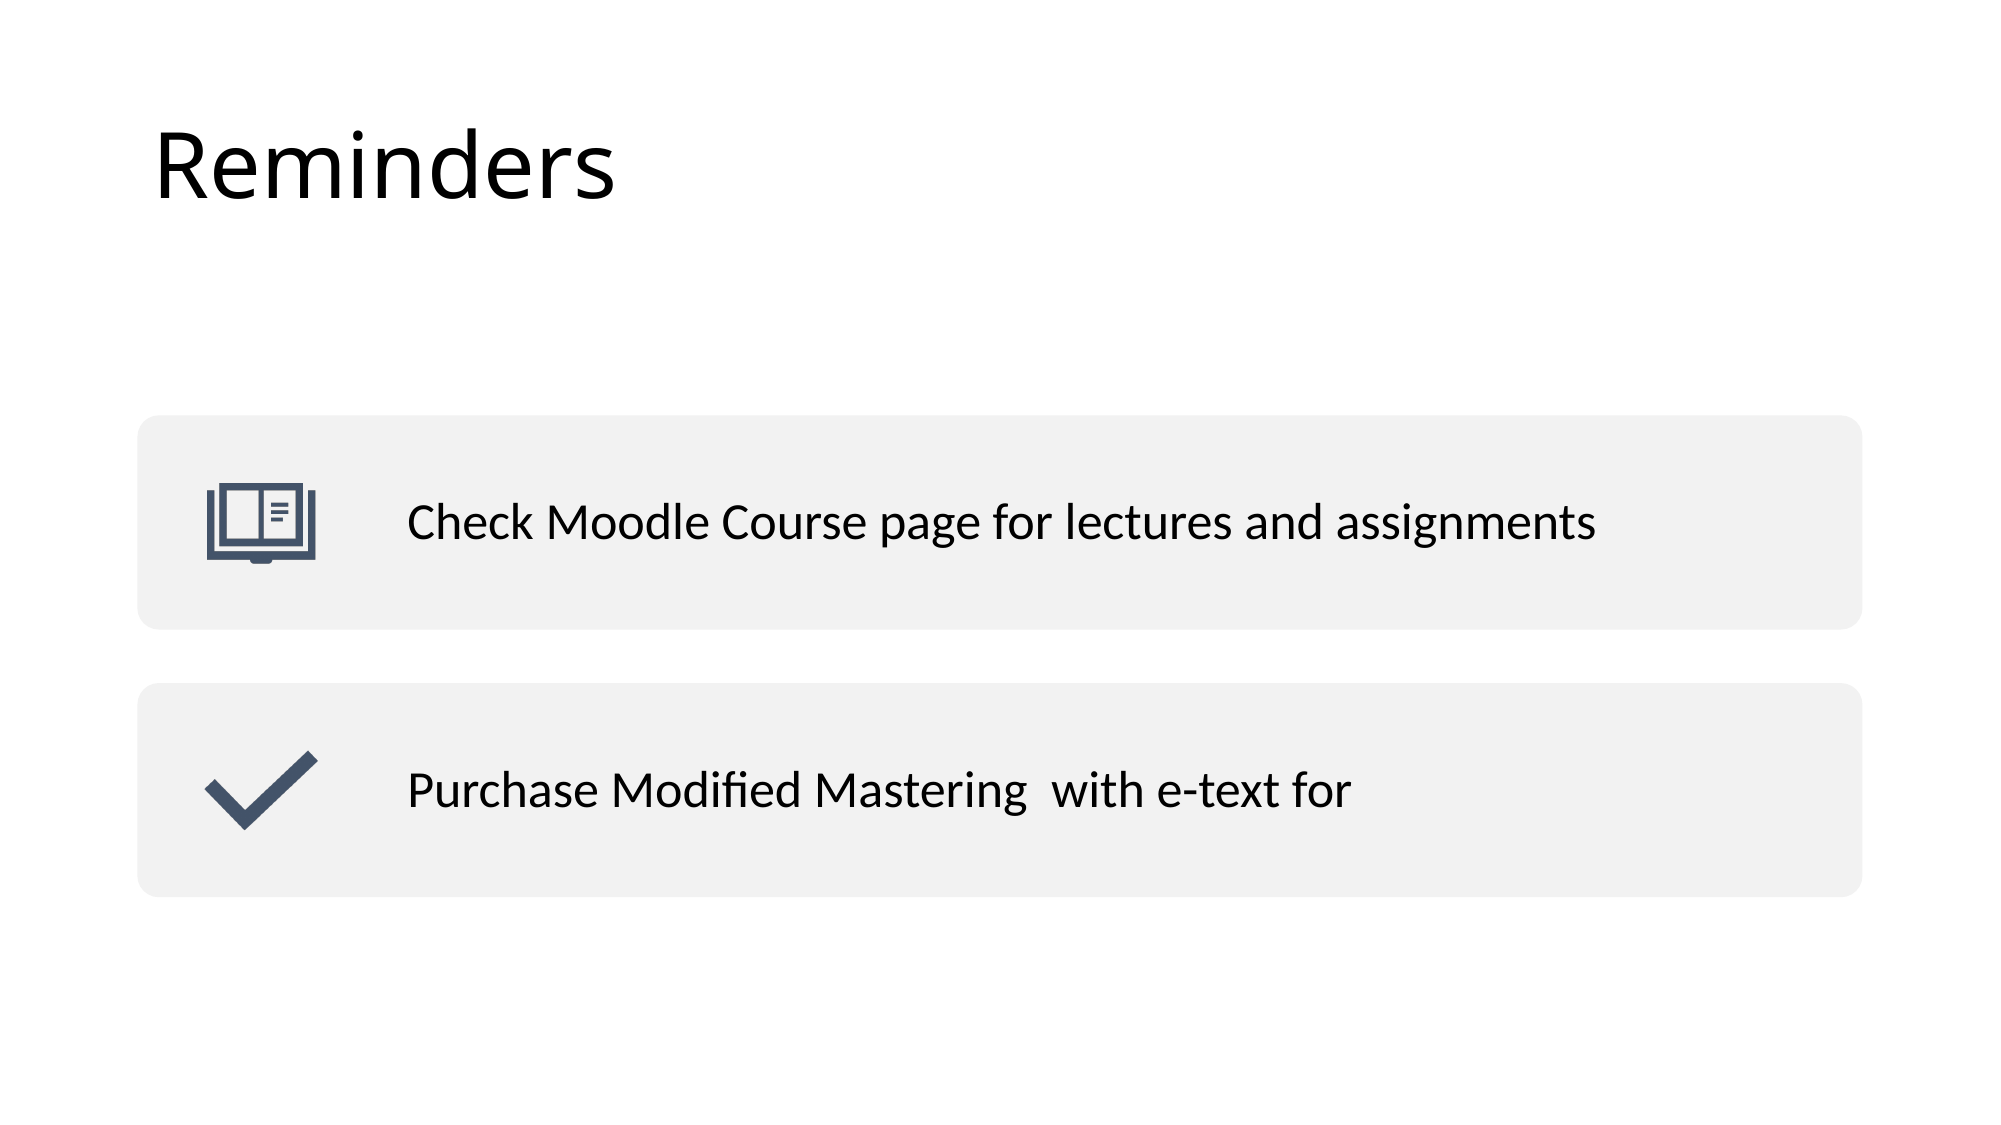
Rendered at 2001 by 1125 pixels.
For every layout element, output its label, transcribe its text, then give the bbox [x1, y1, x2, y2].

title Reminders [137, 59, 1863, 278]
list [137, 299, 1863, 1014]
